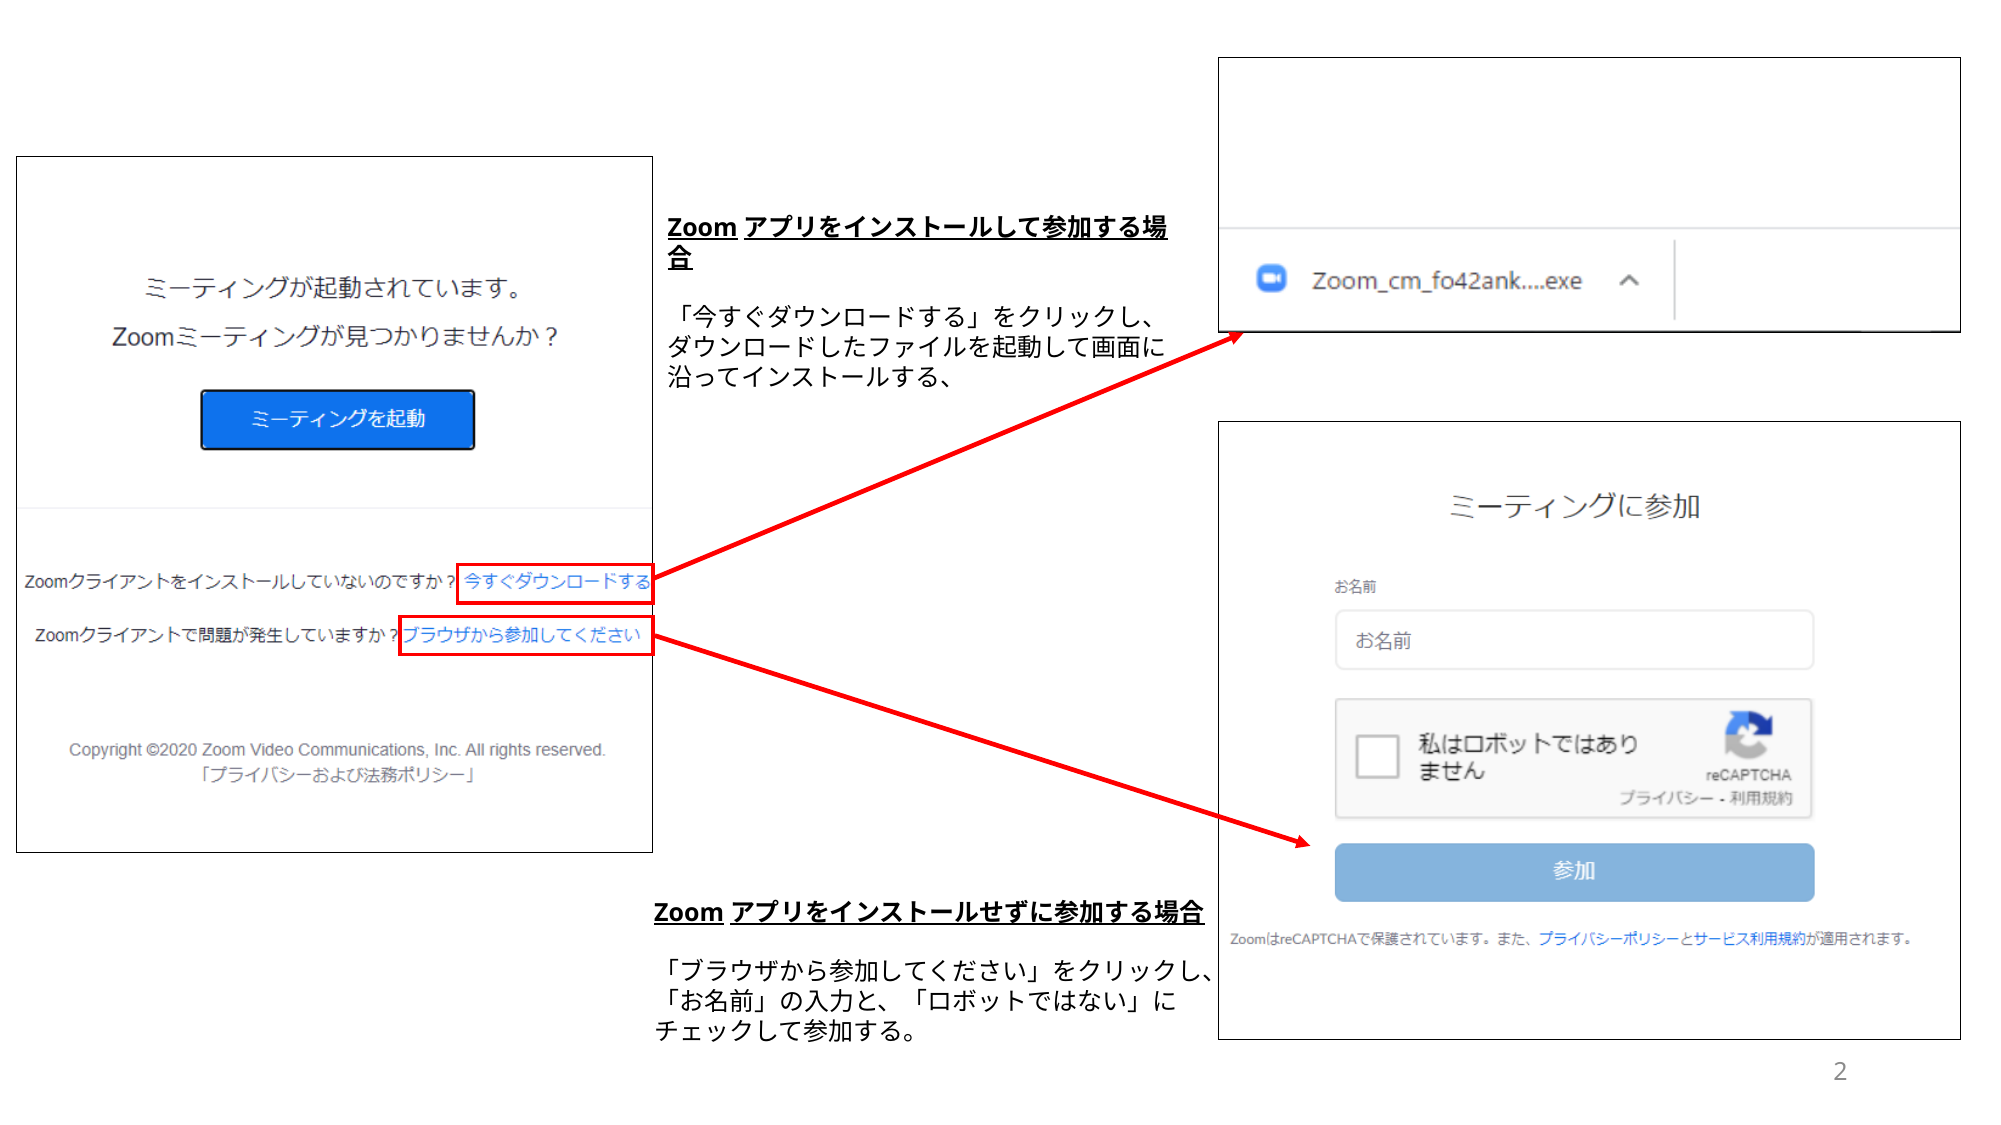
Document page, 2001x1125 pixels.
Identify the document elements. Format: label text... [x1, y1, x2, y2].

picture [1218, 421, 1961, 1040]
text_box Zoomアプリをインストールせずに参加する場合 「ブラウザから参加してください」をクリックし、「お名前」の入力と、「ロボットではない」にチェックして参加する。 [639, 888, 1233, 1054]
picture [1218, 57, 1961, 333]
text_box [654, 635, 1311, 846]
slide_number 2 [1412, 1042, 1863, 1103]
picture [16, 156, 653, 853]
text_box Zoomアプリをインストールして参加する場合 「今すぐダウンロードする」をクリックし、ダウンロードしたファイルを起動して画面に沿ってインストールする、 [653, 203, 1207, 332]
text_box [652, 332, 1244, 579]
